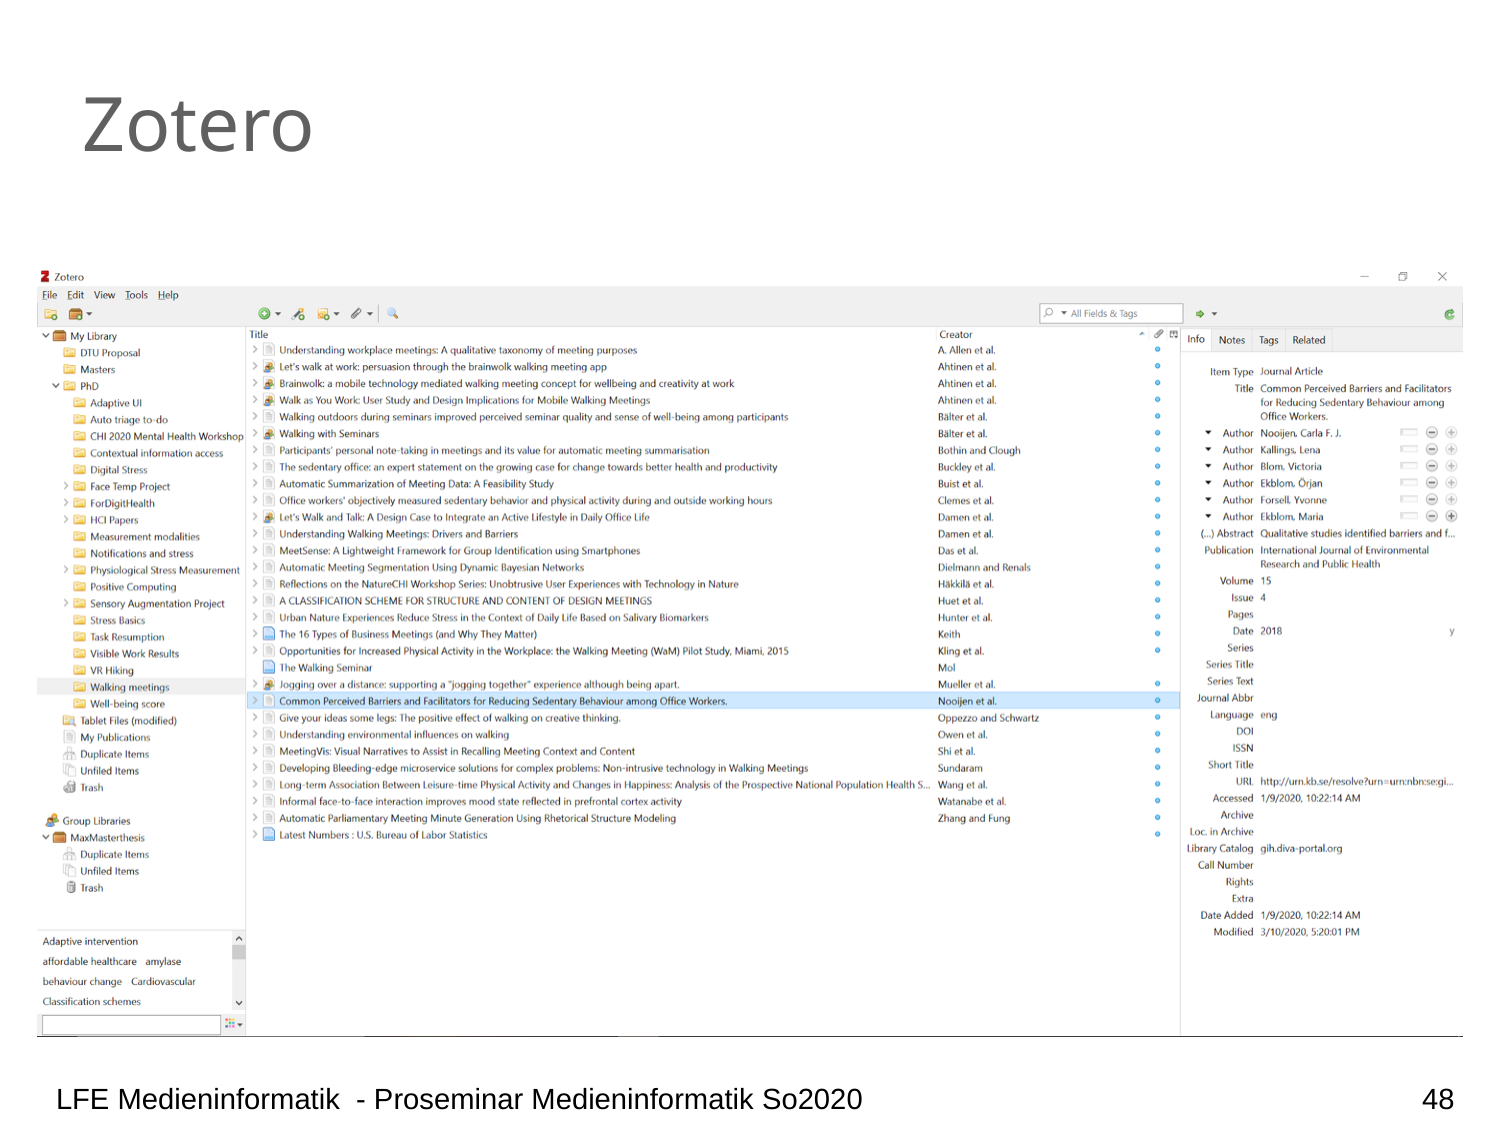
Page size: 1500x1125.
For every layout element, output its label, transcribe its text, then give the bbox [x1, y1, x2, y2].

picture [37, 267, 1463, 1037]
title Zotero [75, 28, 1425, 216]
slide_number 48 [1412, 1072, 1463, 1121]
